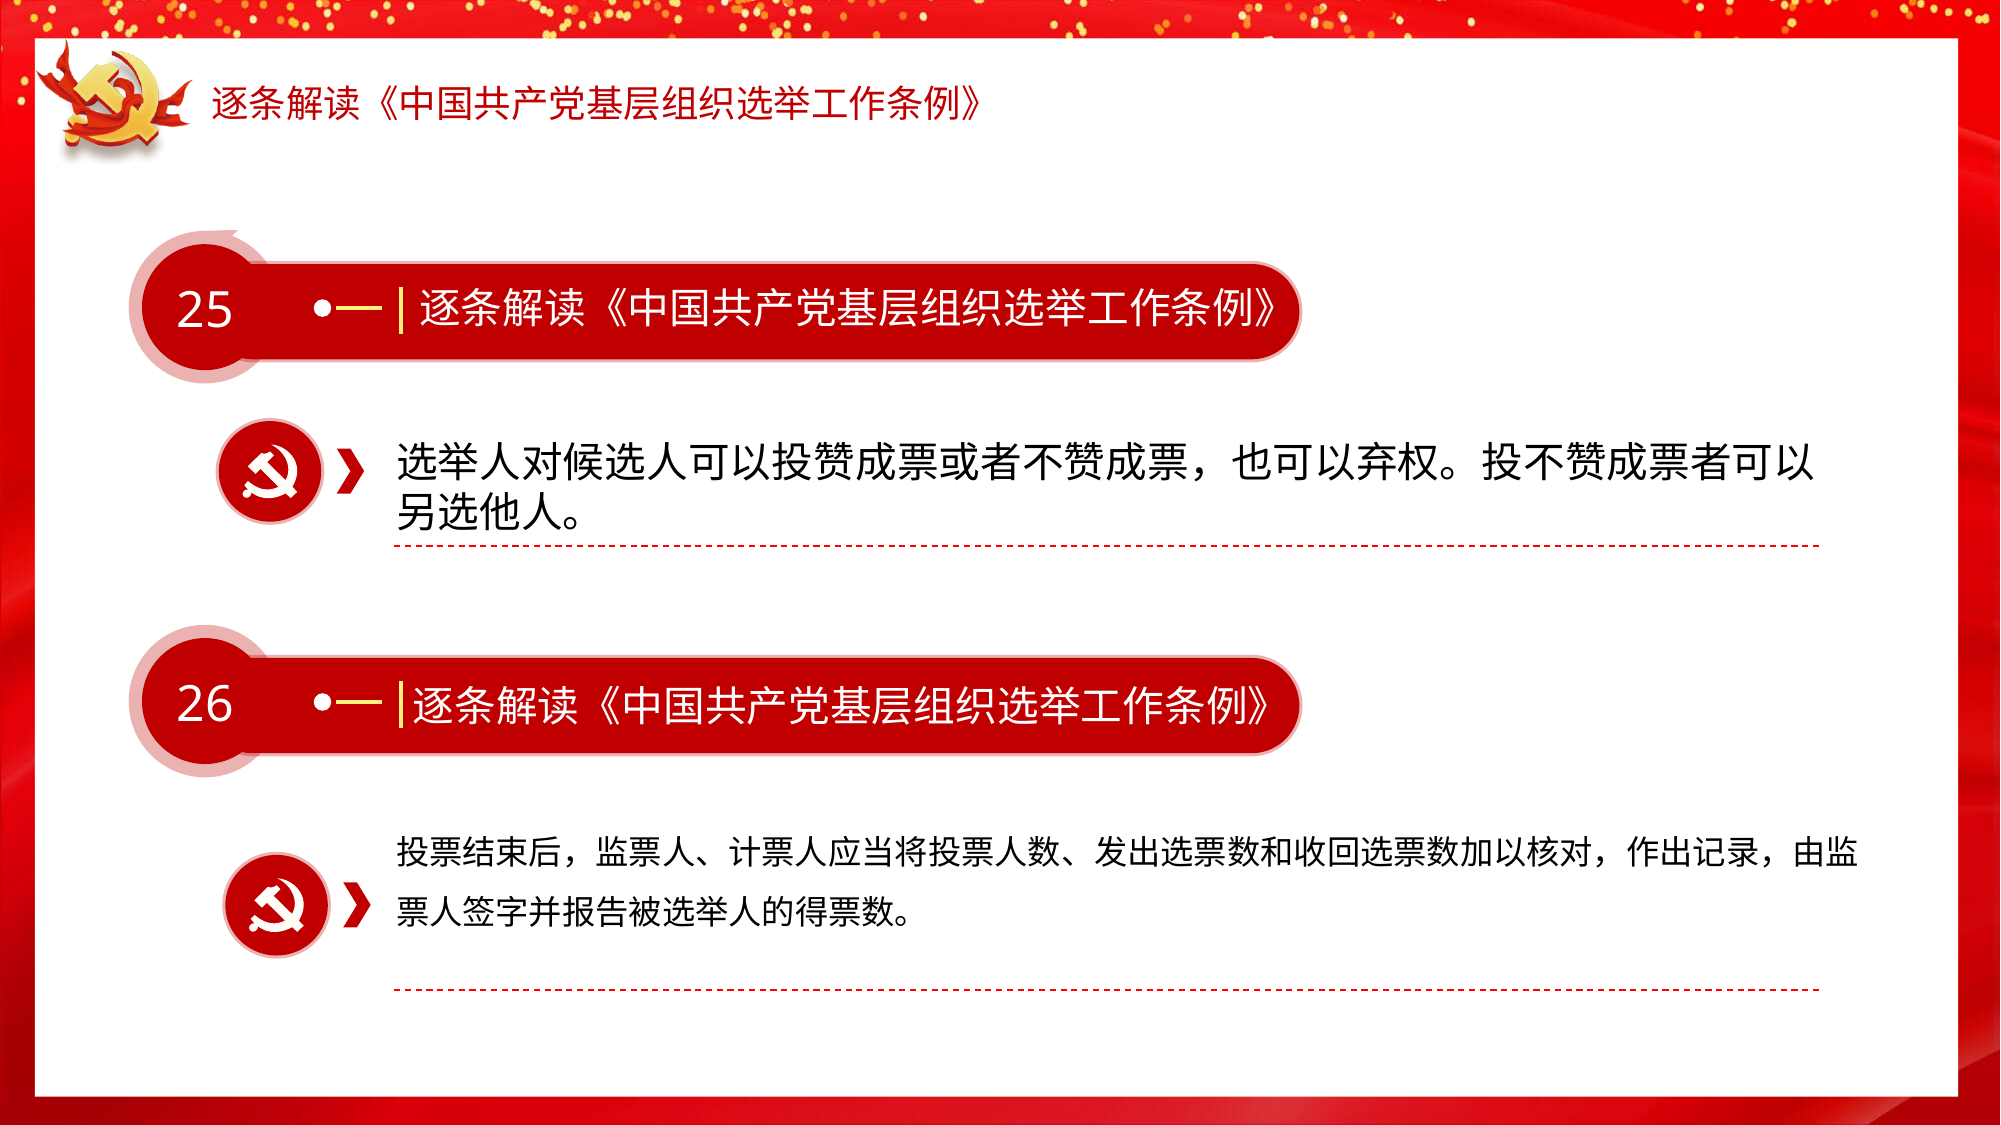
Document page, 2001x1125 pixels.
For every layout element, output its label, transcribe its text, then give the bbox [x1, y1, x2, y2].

text_box [343, 882, 371, 928]
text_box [225, 854, 328, 956]
text_box [336, 448, 365, 494]
picture [0, 0, 2000, 1125]
text_box [34, 37, 1959, 1098]
text_box 选举人对候选人可以投赞成票或者不赞成票，也可以弃权。投不赞成票者可以另选他人。 [381, 428, 1843, 544]
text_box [141, 638, 1308, 765]
text_box 投票结束后，监票人、计票人应当将投票人数、发出选票数和收回选票数加以核对，作出记录，由监票人签字并报告被选举人的得票数。 [381, 804, 1875, 939]
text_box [141, 244, 1315, 371]
text_box 逐条解读《中国共产党基层组织选举工作条例》 [196, 72, 1014, 132]
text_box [218, 421, 322, 522]
